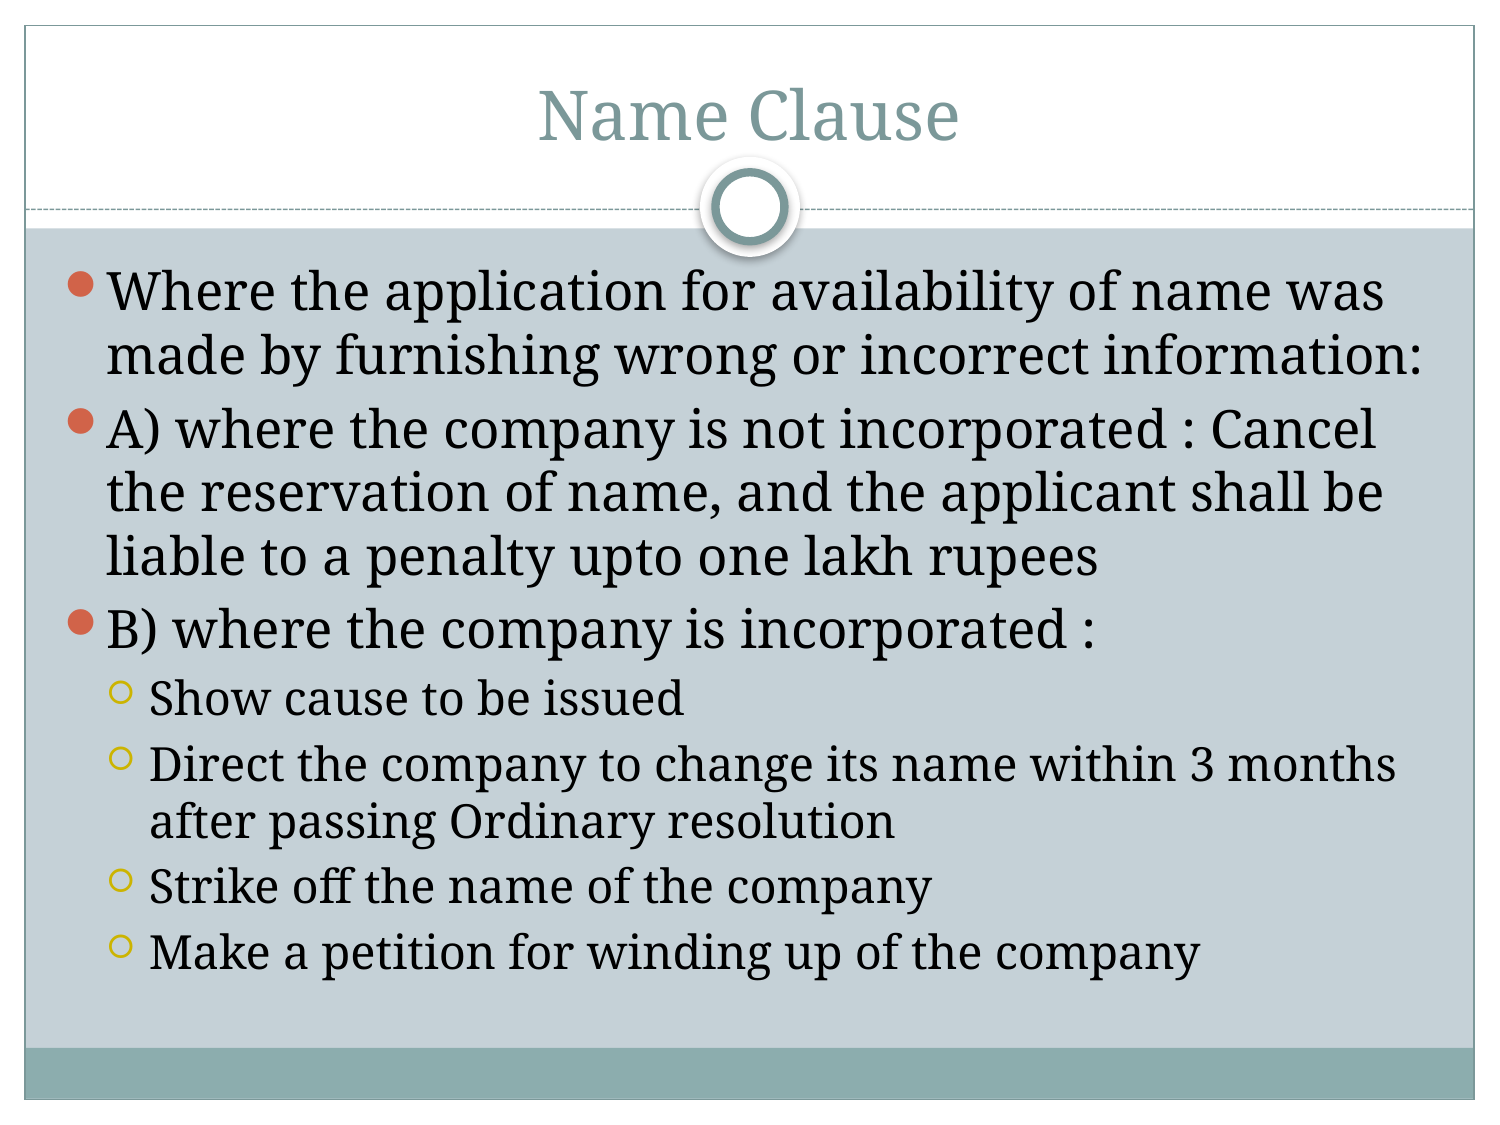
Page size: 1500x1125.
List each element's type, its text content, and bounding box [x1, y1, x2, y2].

list Where the application for availability of name was made by furnishing wrong or incorrect information: A) where the company is not incorporated : Cancel the reservation of name, and the applicant shall be liable to a penalty upto one lakh rupees B) where the company is incorporated : Show cause to be issued Direct the company to change its name within 3 months after passing Ordinary resolution Strike off the name of the company Make a petition for winding up of the company [49, 250, 1445, 1001]
title Name Clause [49, 37, 1450, 162]
